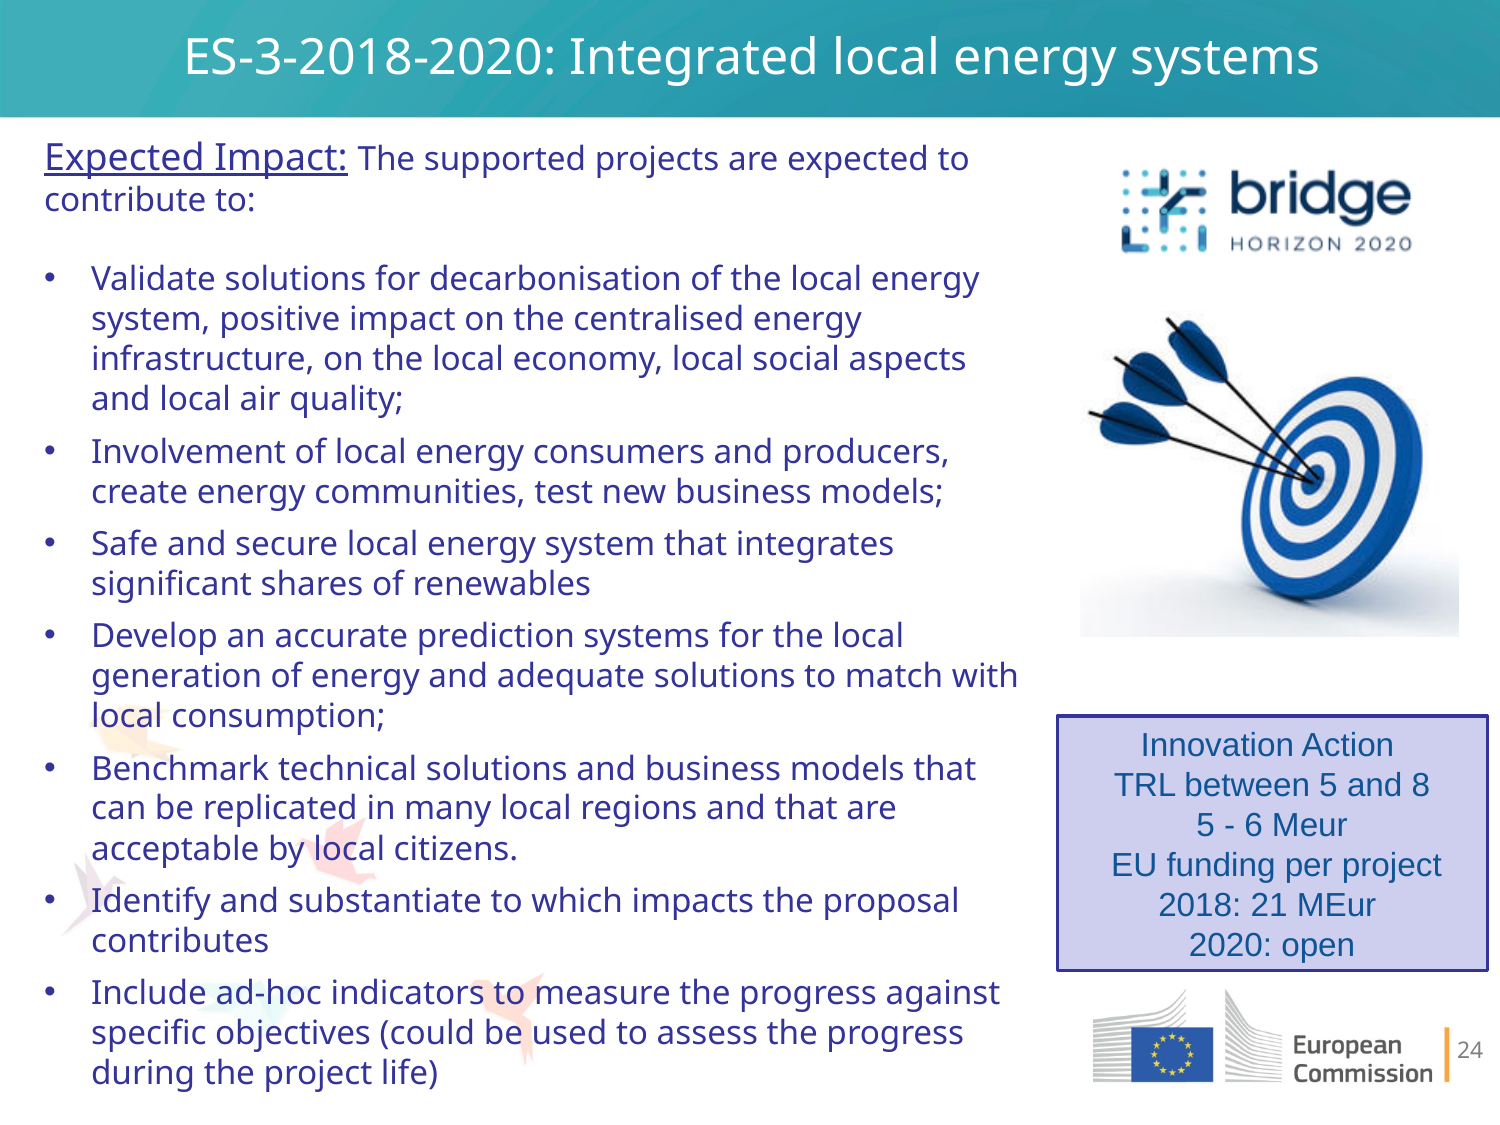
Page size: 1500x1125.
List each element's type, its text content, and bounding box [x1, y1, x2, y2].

text_box Innovation Action TRL between 5 and 8 5 - 6 Meur EU funding per project 2018: 21 MEur 2020: open [1057, 715, 1488, 971]
picture [0, 0, 1500, 1124]
title ES-3-2018-2020: Integrated local energy systems [78, 7, 1426, 103]
text_box Expected Impact: The supported projects are expected to contribute to: Validate solutions for decarbonisation of the local energy system, positive impact on the centralised energy infrastructure, on the local economy, local social aspects and local air quality; Involvement of local energy consumers and producers, create energy communities, test new business models; Safe and secure local energy system that integrates significant shares of renewables Develop an accurate prediction systems for the local generation of energy and adequate solutions to match with local consumption; Benchmark technical solutions and business models that can be replicated in many local regions and that are acceptable by local citizens. Identify and substantiate to which impacts the proposal contributes Include ad-hoc indicators to measure the progress against specific objectives (could be used to assess the progress during the project life) [29, 125, 1046, 1099]
